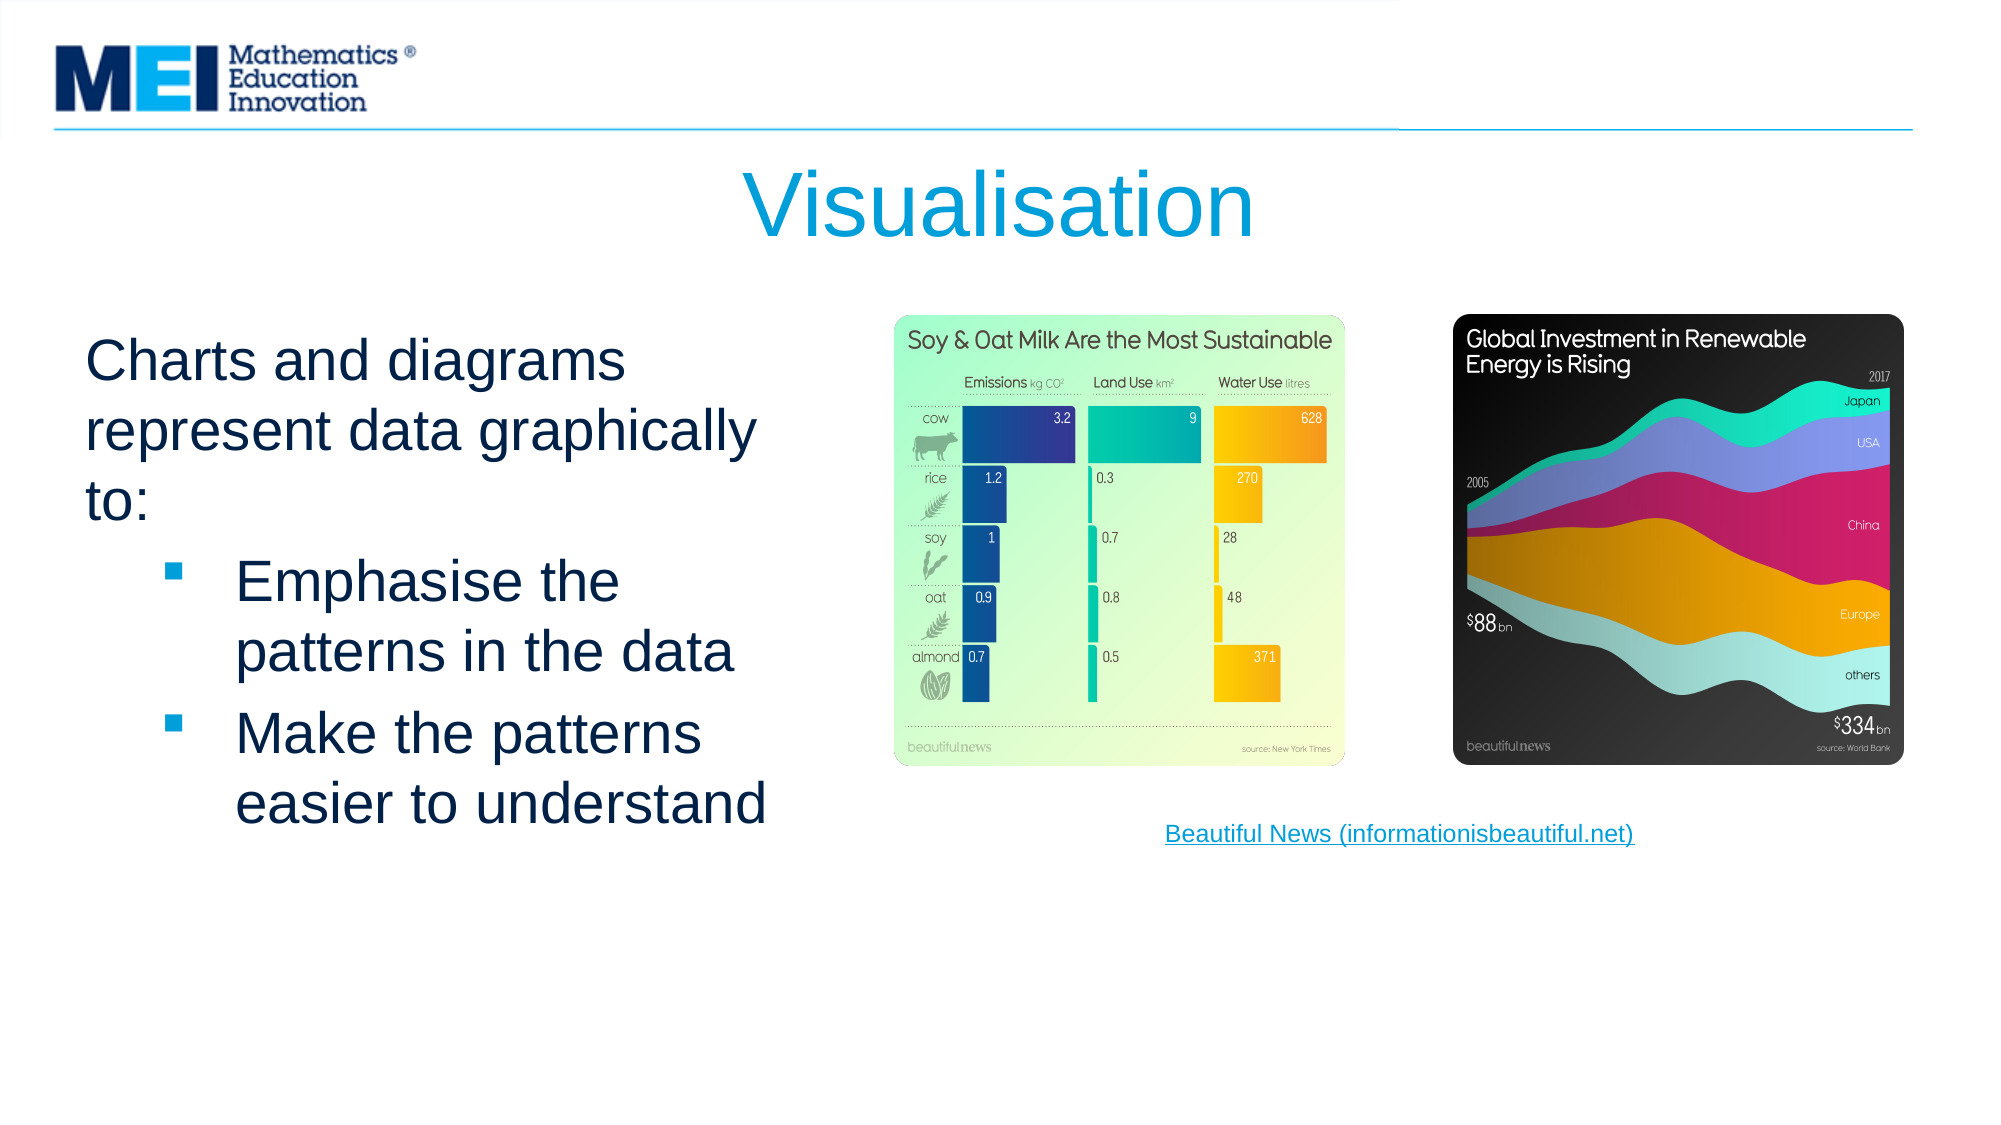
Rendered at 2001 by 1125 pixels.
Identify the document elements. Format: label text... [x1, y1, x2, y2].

picture [0, 0, 2000, 140]
title Visualisation [99, 137, 1900, 233]
list Charts and diagrams represent data graphically to: Emphasise the patterns in the data Make the patterns easier to understand [70, 314, 838, 1005]
picture [894, 314, 1346, 766]
picture [1452, 314, 1904, 766]
text_box Beautiful News (informationisbeautiful.net) [1145, 810, 1650, 856]
